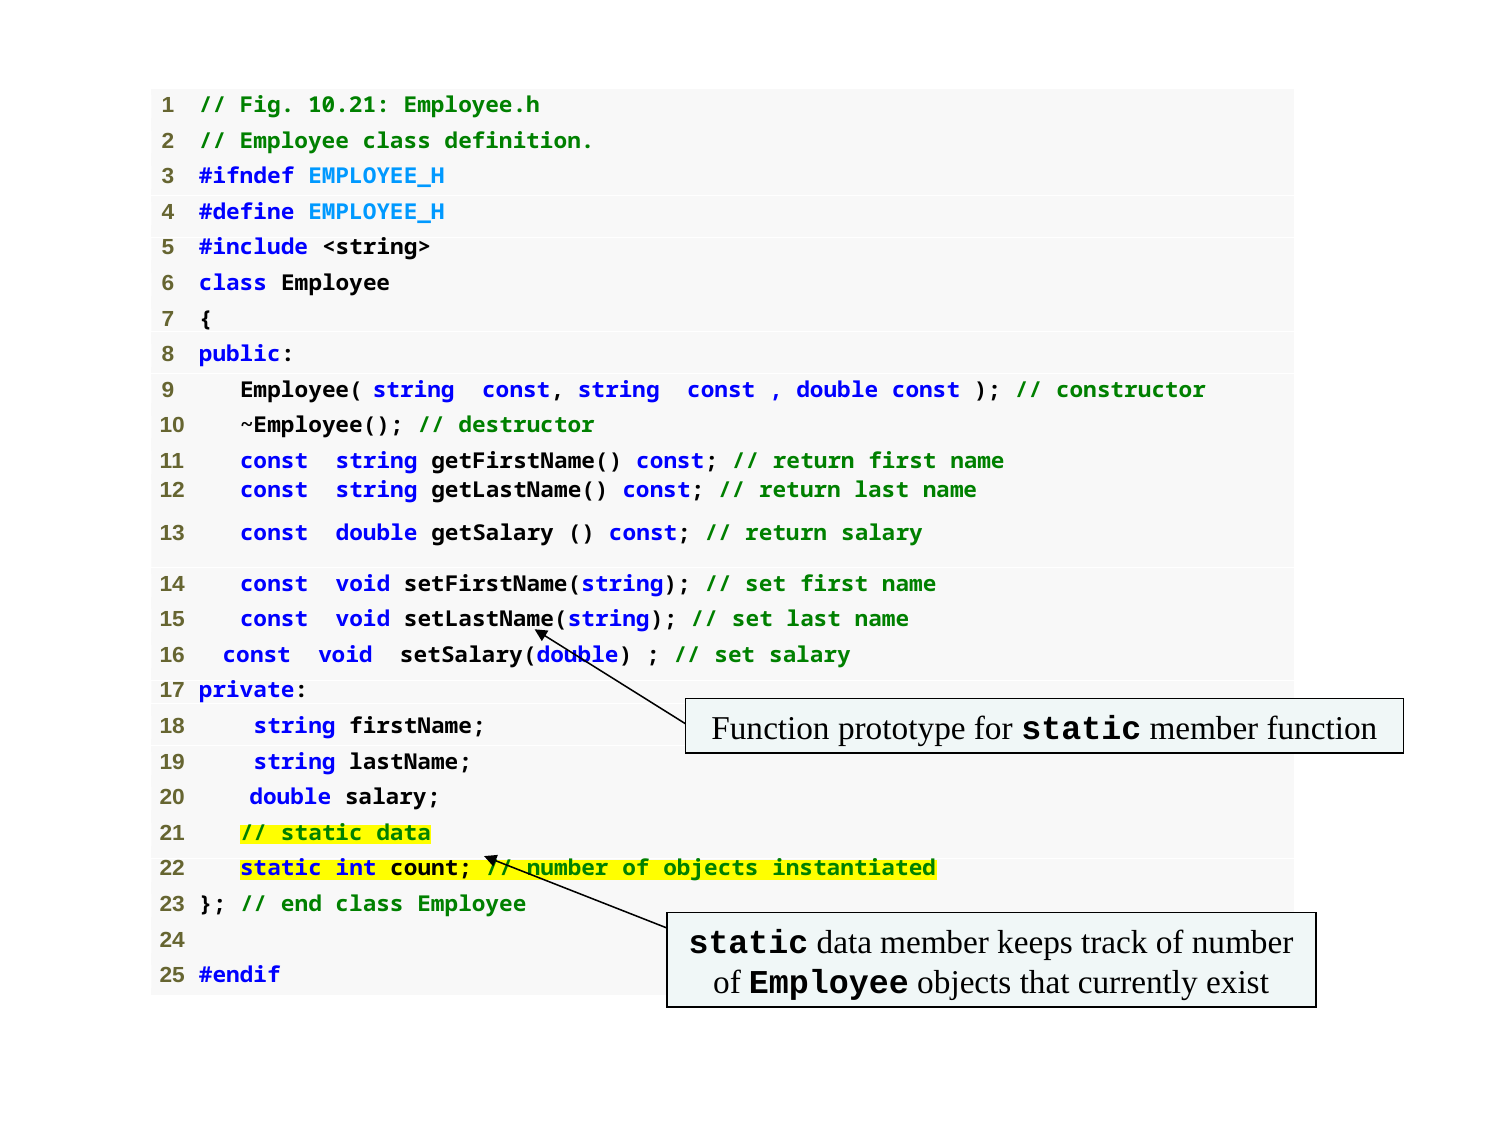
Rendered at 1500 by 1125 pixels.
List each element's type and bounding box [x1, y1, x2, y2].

text_box [149, 88, 1404, 1024]
